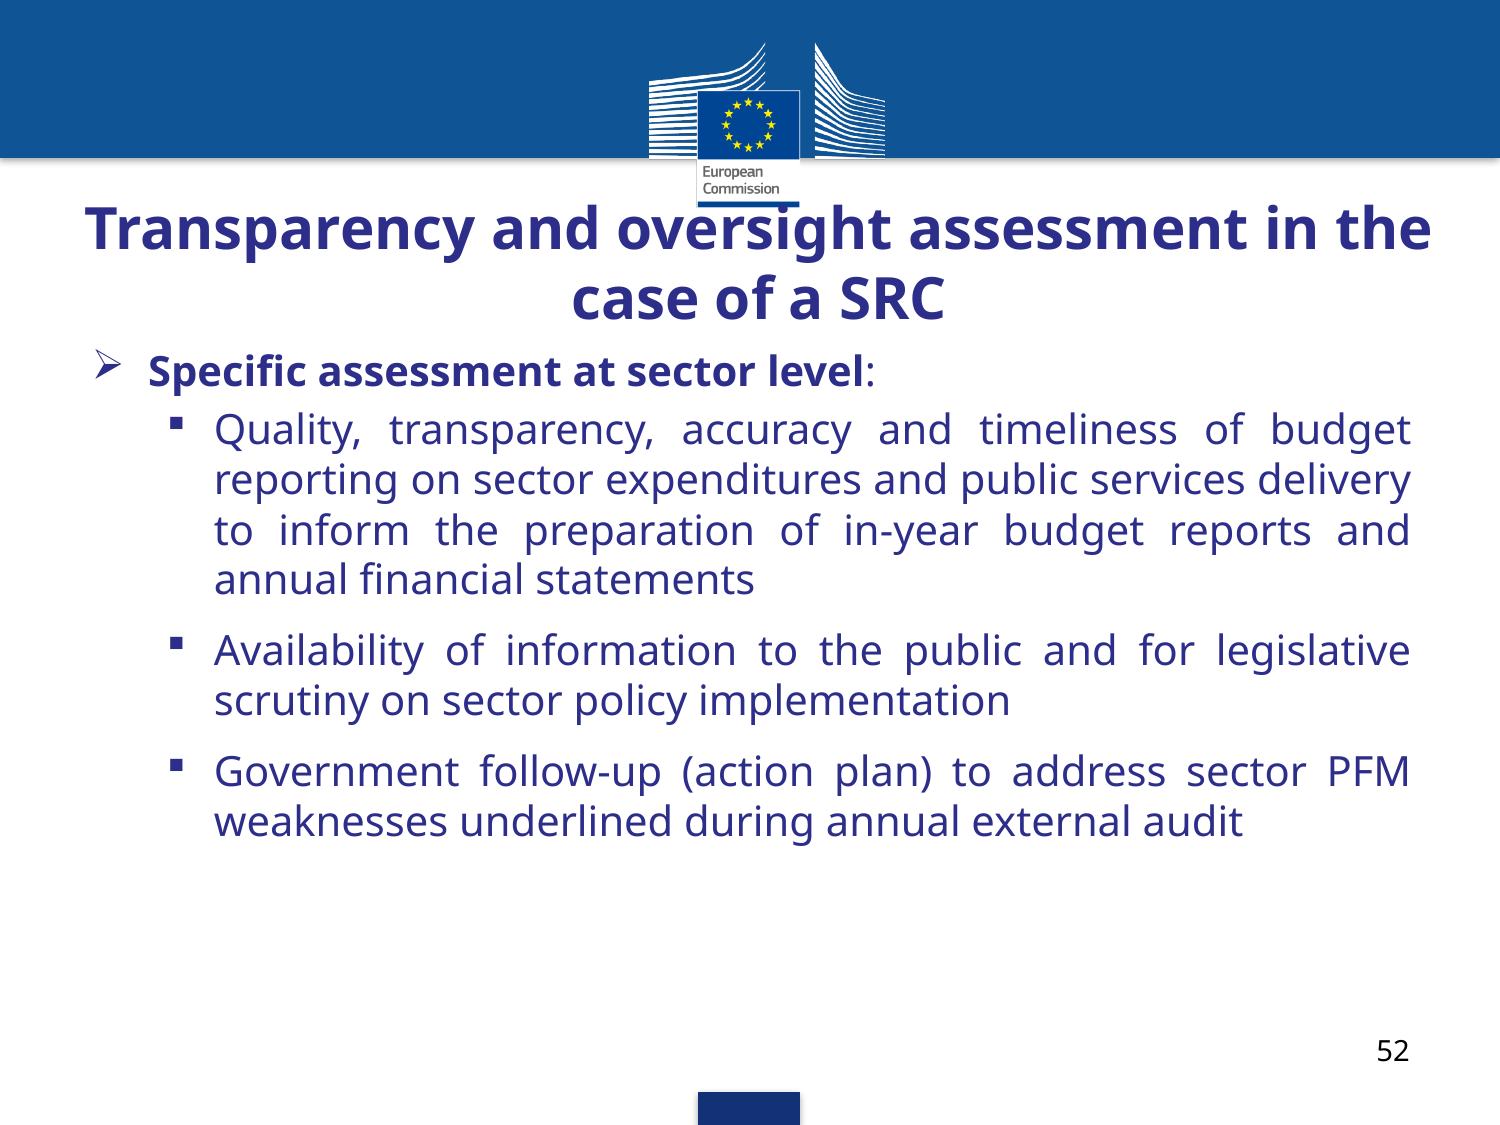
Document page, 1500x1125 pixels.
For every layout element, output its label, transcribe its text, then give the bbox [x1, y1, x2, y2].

title Transparency and oversight assessment in the case of a SRC [0, 207, 1460, 315]
picture [649, 42, 885, 207]
list Specific assessment at sector level: Quality, transparency, accuracy and timeliness of budget reporting on sector expenditures and public services delivery to inform the preparation of in-year budget reports and annual financial statements Availability of information to the public and for legislative scrutiny on sector policy implementation Government follow-up (action plan) to address sector PFM weaknesses underlined during annual external audit [76, 278, 1428, 929]
slide_number 52 [1074, 1024, 1426, 1103]
